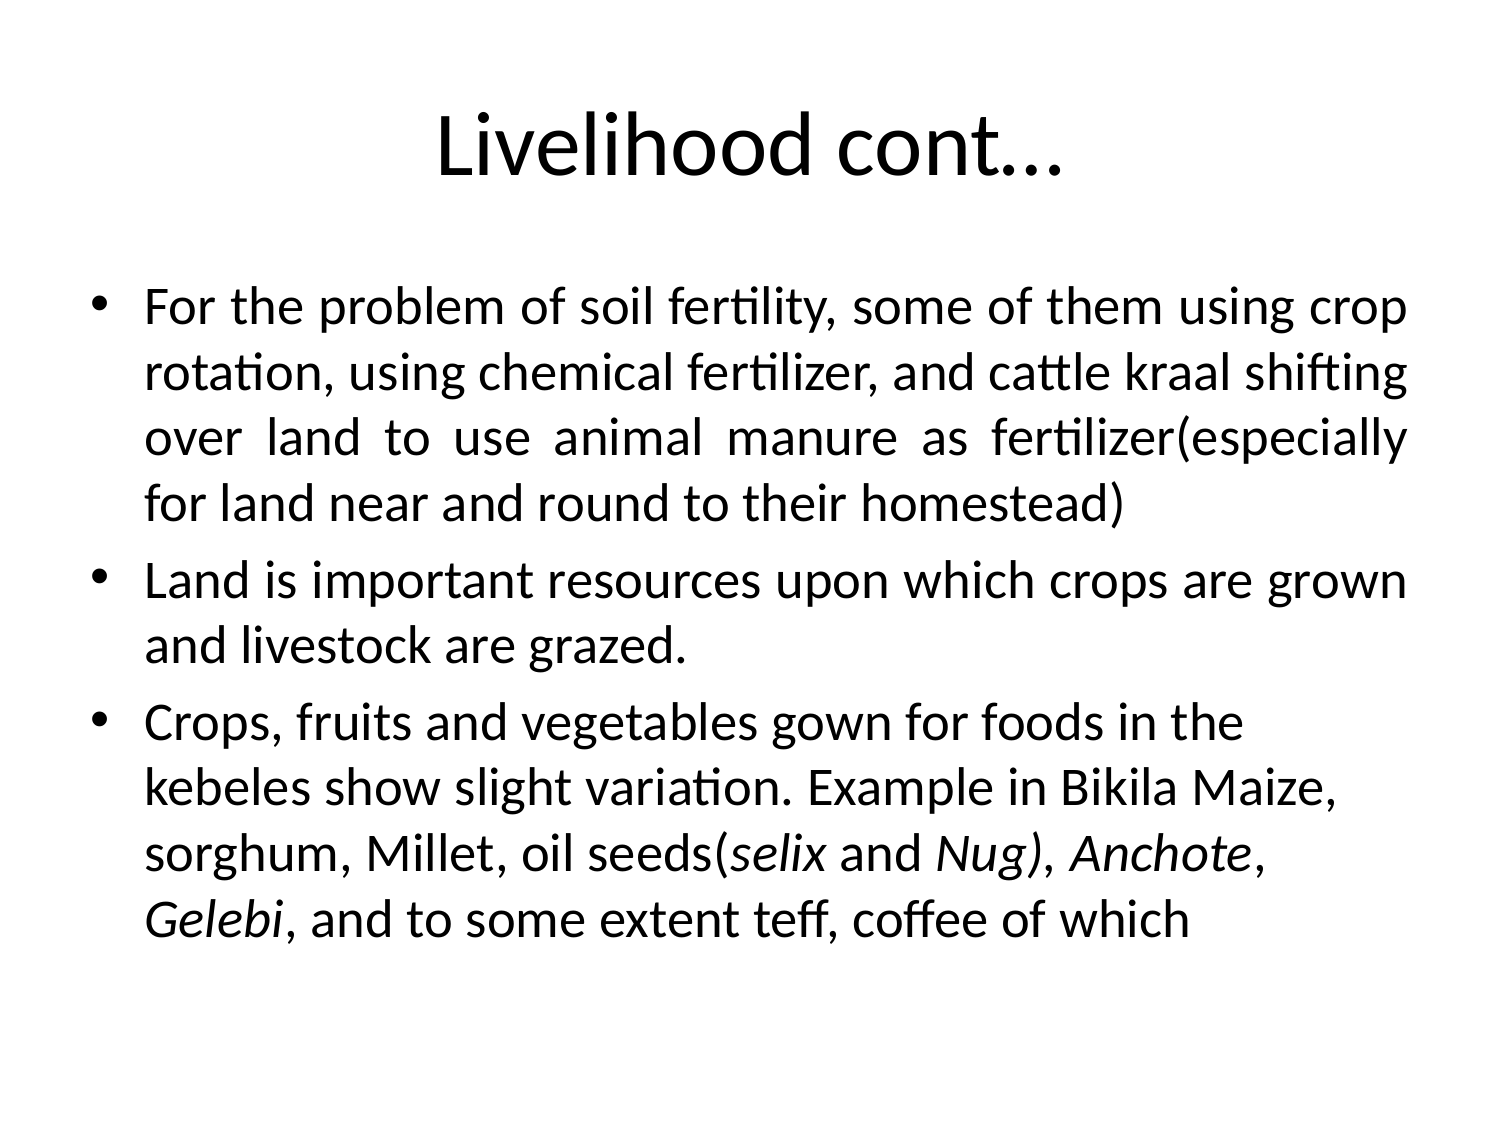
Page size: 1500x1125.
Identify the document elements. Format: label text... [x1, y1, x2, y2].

title Livelihood cont… [75, 45, 1425, 233]
list For the problem of soil fertility, some of them using crop rotation, using chemical fertilizer, and cattle kraal shifting over land to use animal manure as fertilizer(especially for land near and round to their homestead) Land is important resources upon which crops are grown and livestock are grazed. Crops, fruits and vegetables gown for foods in the kebeles show slight variation. Example in Bikila Maize, sorghum, Millet, oil seeds(selix and Nug), Anchote, Gelebi, and to some extent teff, coffee of which [75, 262, 1425, 1005]
